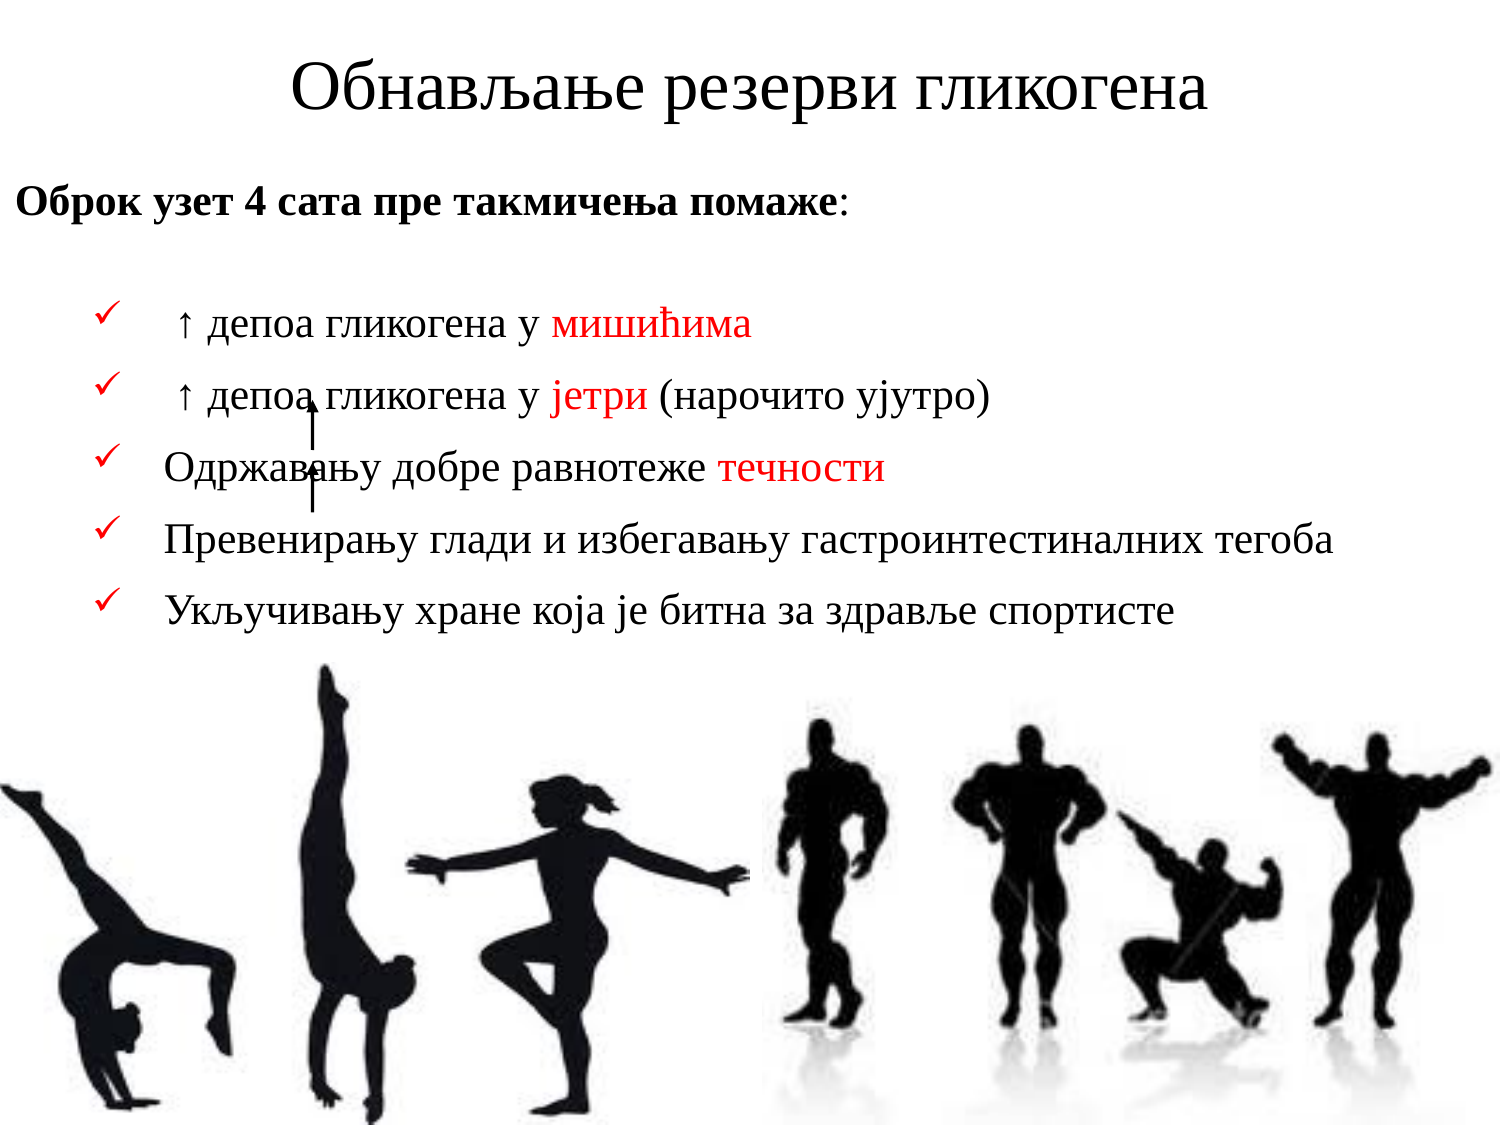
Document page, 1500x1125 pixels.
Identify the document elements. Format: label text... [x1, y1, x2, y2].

picture [762, 674, 1500, 1125]
picture [0, 662, 751, 1125]
title Обнављање резерви гликогена [0, 0, 1500, 163]
text_box Оброк узет 4 сата пре такмичења помаже: ↑ депоа гликогена у мишићима ↑ депоа гликогена у јетри (нарочито ујутро) Одржавању добре равнотеже течности Превенирању глади и избегавању гастроинтестиналних тегоба Укључивању хране која је битна за здравље спортисте [0, 174, 1488, 763]
